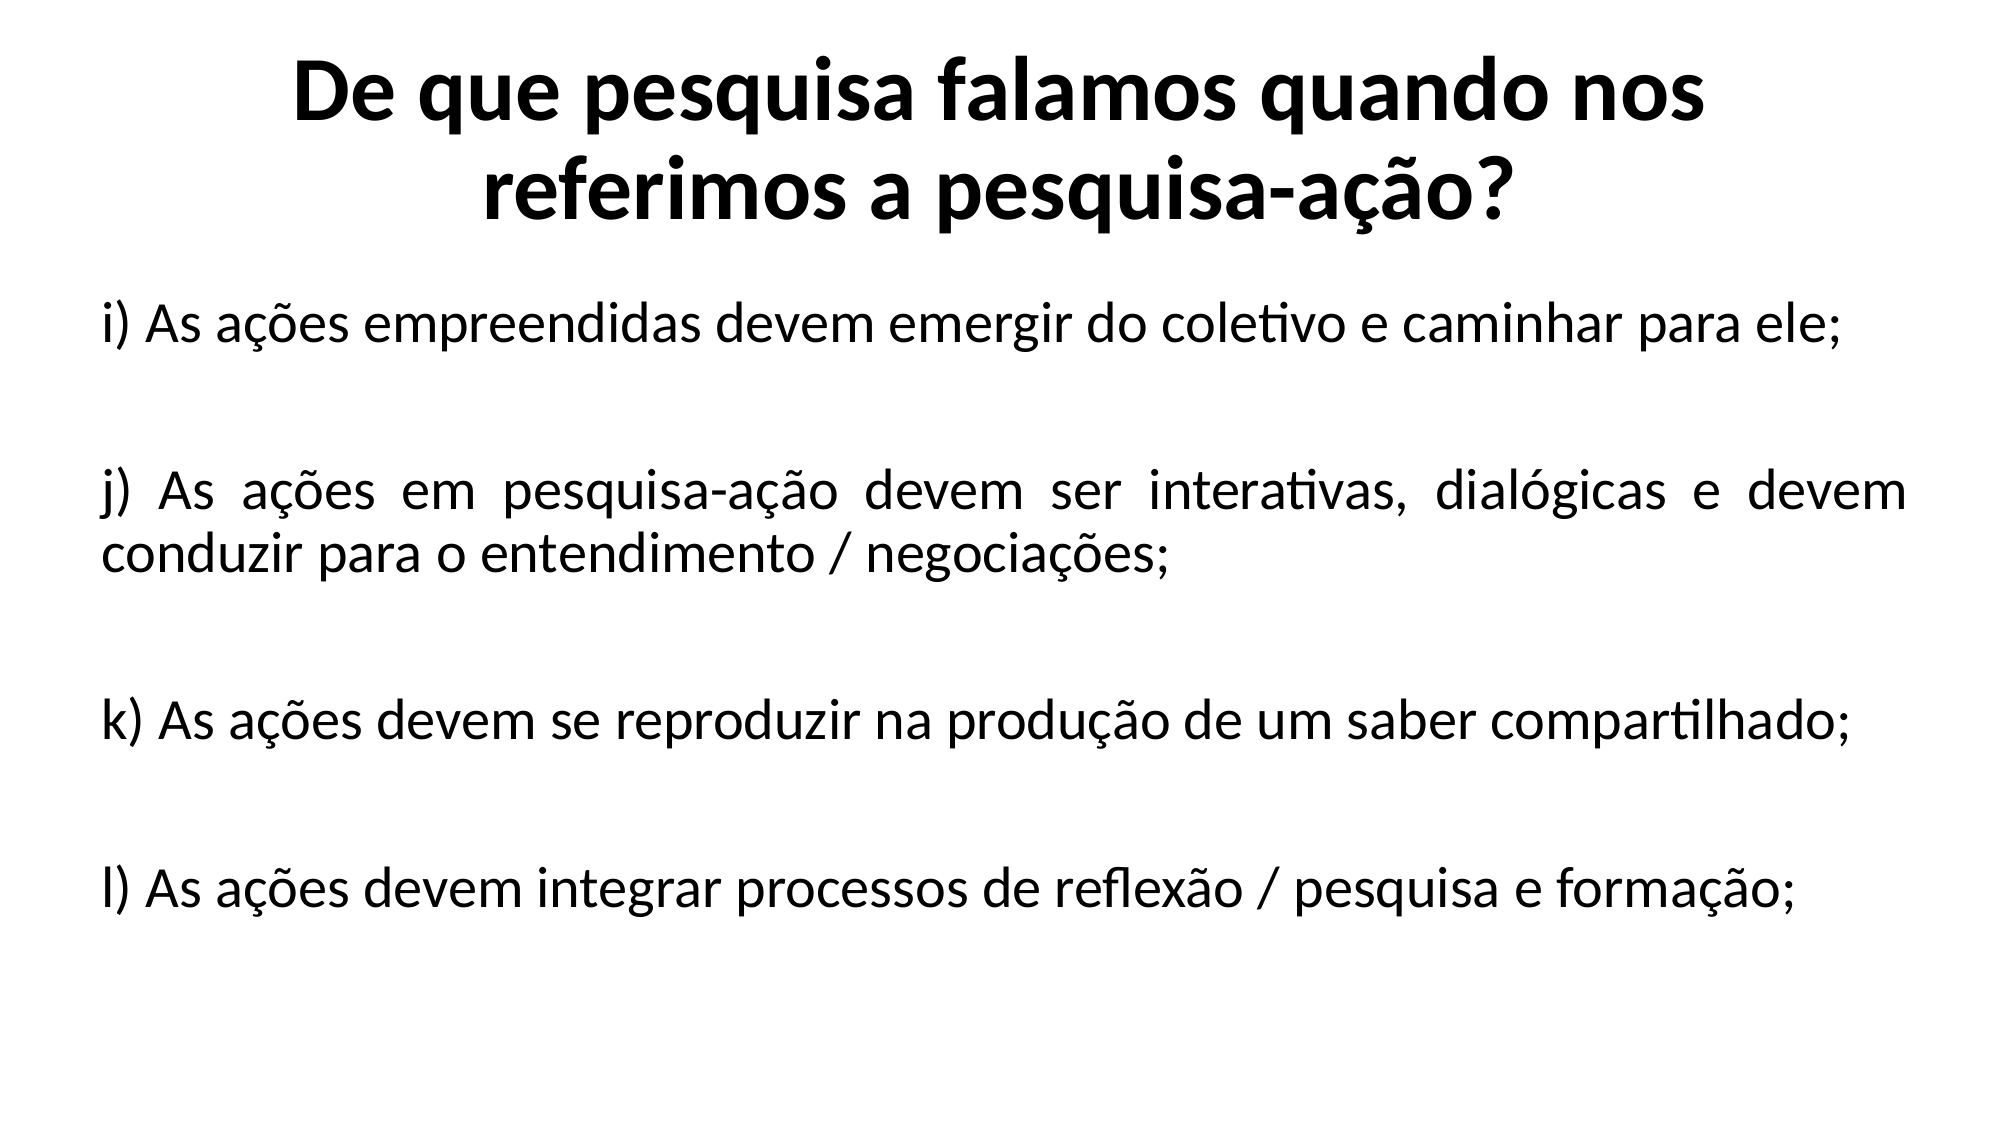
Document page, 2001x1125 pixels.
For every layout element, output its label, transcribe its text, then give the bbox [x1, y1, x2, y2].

list i) As ações empreendidas devem emergir do coletivo e caminhar para ele; j) As ações em pesquisa-ação devem ser interativas, dialógicas e devem conduzir para o entendimento / negociações; k) As ações devem se reproduzir na produção de um saber compartilhado; l) As ações devem integrar processos de reflexão / pesquisa e formação; [86, 284, 1924, 1056]
title De que pesquisa falamos quando nos referimos a pesquisa-ação? [137, 31, 1863, 250]
